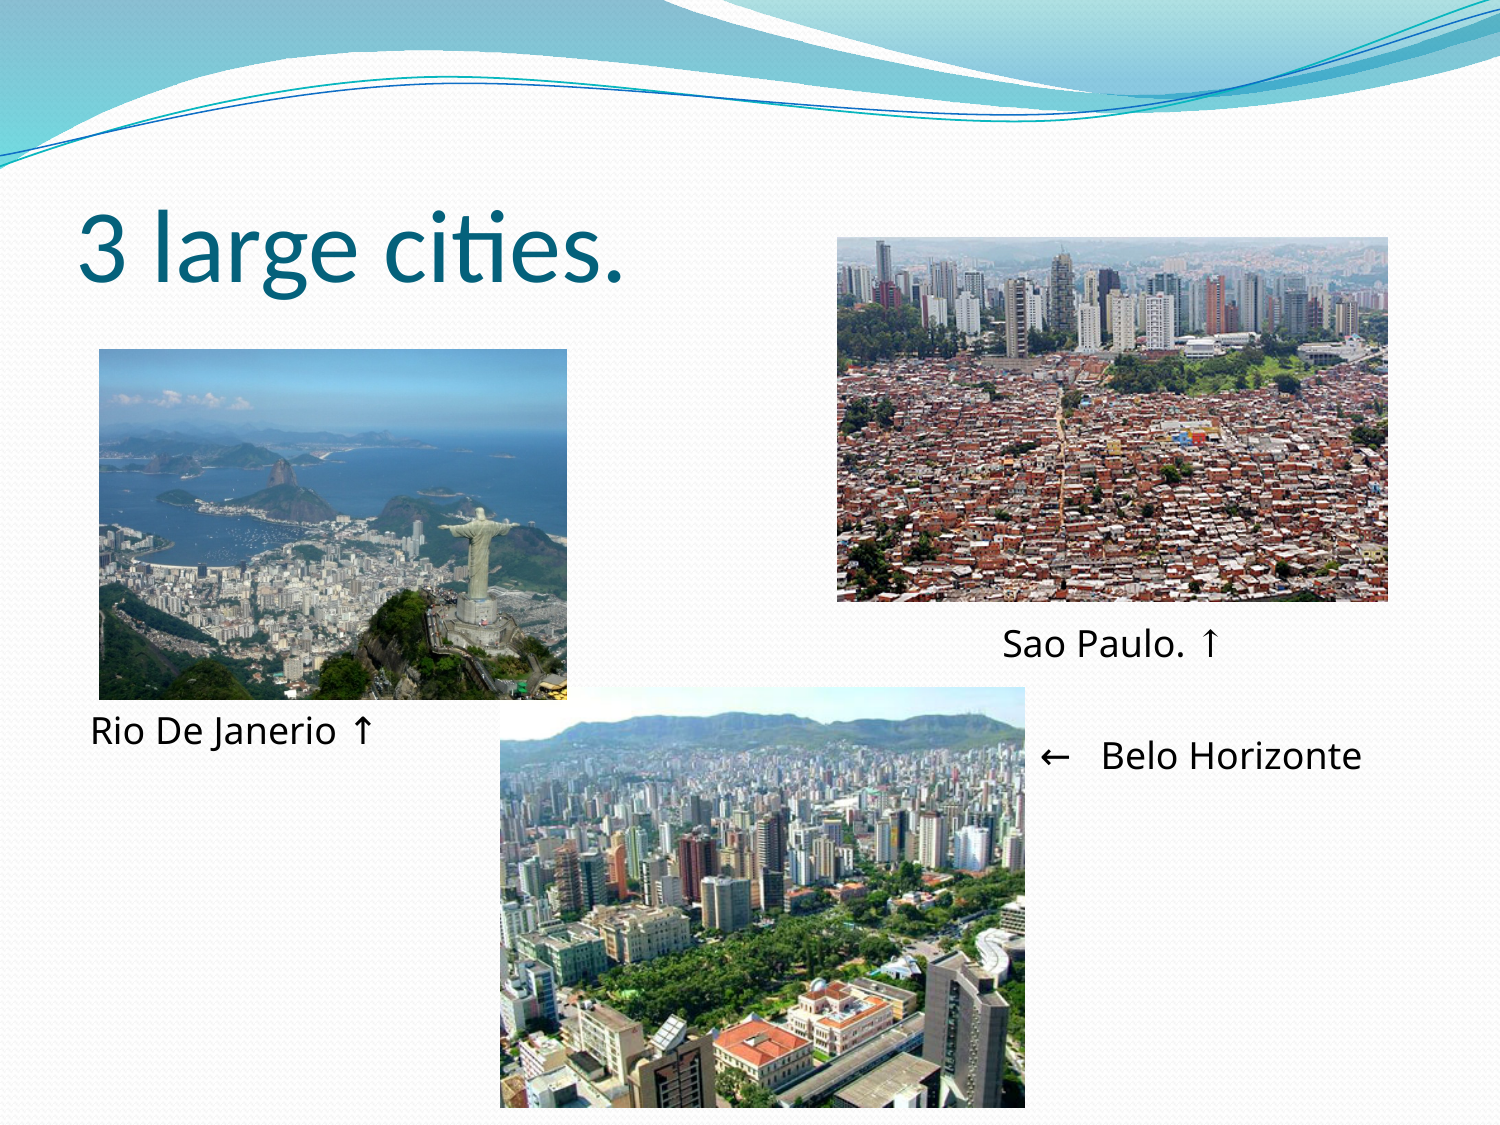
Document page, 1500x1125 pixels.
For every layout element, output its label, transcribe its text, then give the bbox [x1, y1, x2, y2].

text_box Sao Paulo. ↑ [987, 614, 1250, 673]
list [499, 687, 1026, 1108]
text_box Rio De Janerio ↑ [75, 699, 492, 760]
text_box [700, 575, 1225, 638]
picture [99, 349, 567, 701]
text_box ← Belo Horizonte [1032, 724, 1450, 785]
picture [837, 237, 1388, 602]
title 3 large cities. [75, 115, 1425, 303]
